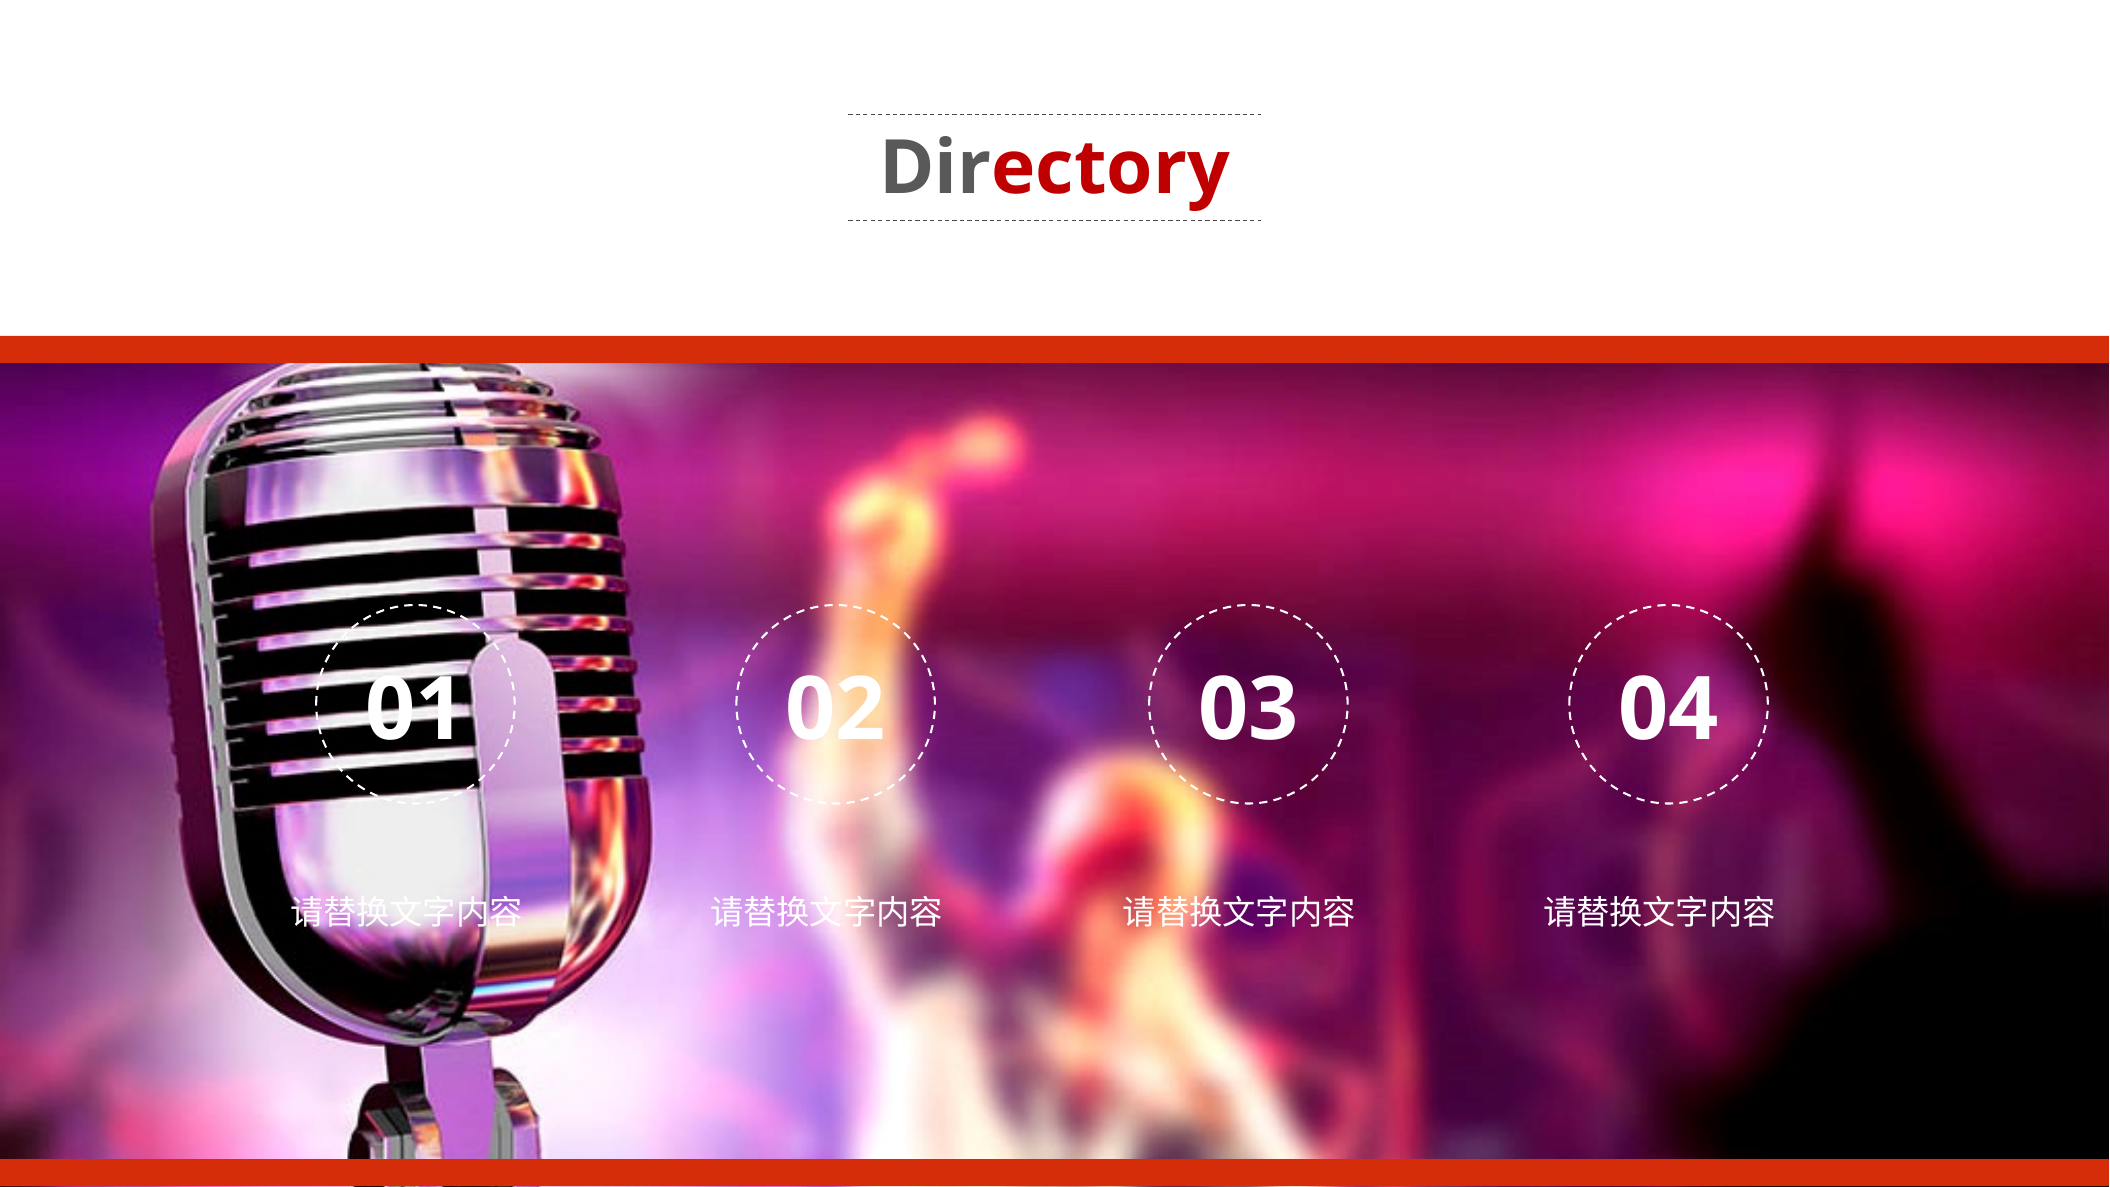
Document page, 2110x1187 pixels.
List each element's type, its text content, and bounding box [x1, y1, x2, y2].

text_box 04 [1568, 604, 1769, 805]
text_box [0, 364, 2110, 1158]
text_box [848, 114, 1261, 221]
text_box 03 [1148, 604, 1349, 805]
text_box 01 [315, 604, 516, 805]
text_box 请替换文字内容 [1528, 883, 1837, 939]
text_box 请替换文字内容 [275, 883, 584, 939]
text_box [0, 1158, 2110, 1187]
text_box Directory [800, 111, 1309, 217]
text_box 02 [735, 604, 936, 805]
text_box [0, 335, 2110, 364]
text_box 请替换文字内容 [1108, 883, 1417, 939]
text_box 请替换文字内容 [695, 883, 1004, 939]
